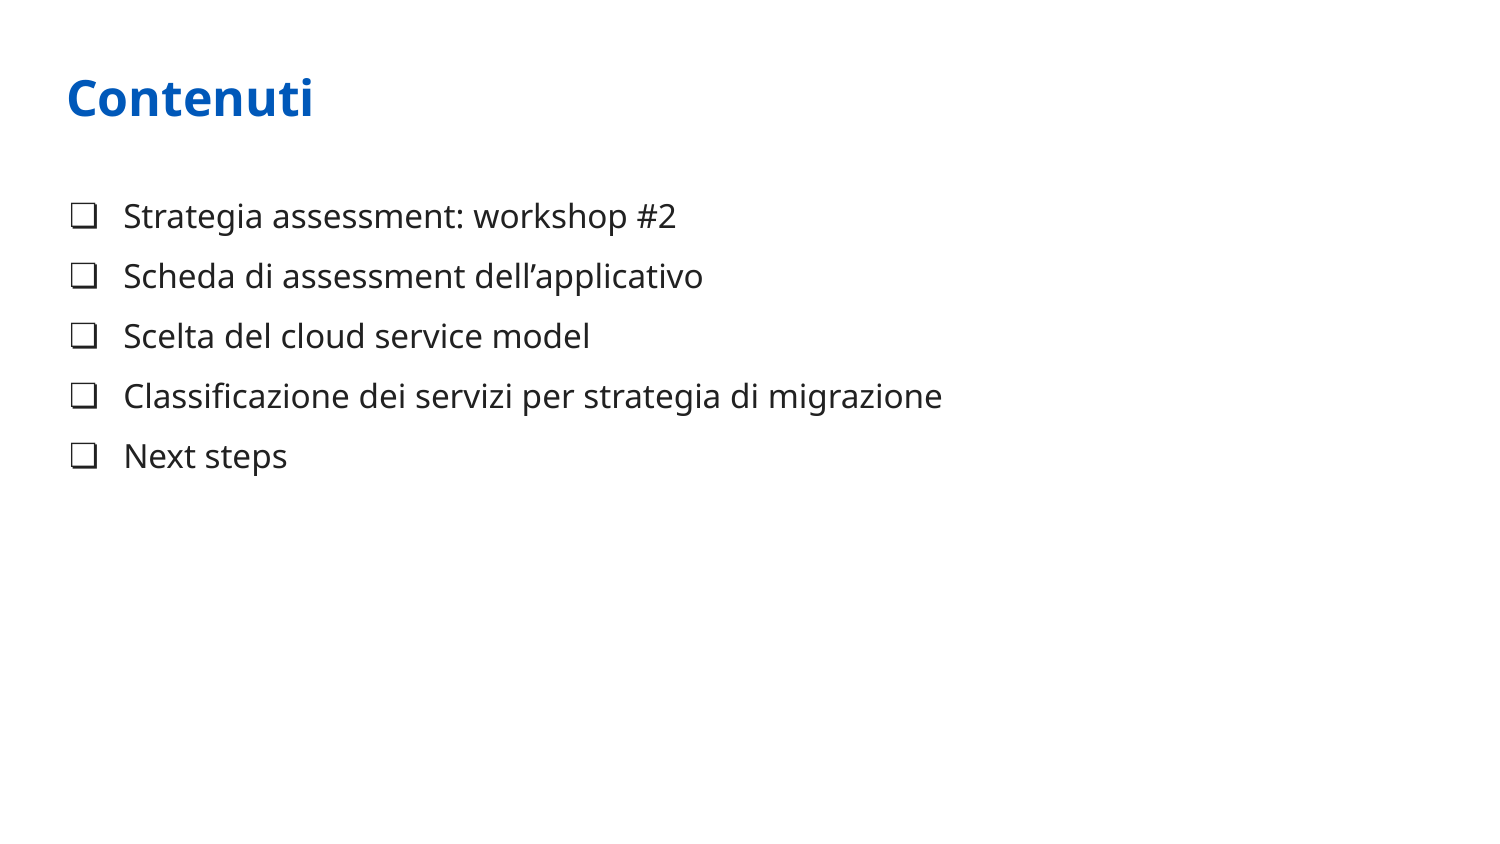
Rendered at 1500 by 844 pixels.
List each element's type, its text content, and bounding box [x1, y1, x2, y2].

title Contenuti [51, 51, 1449, 146]
text_box Strategia assessment: workshop #2 Scheda di assessment dell’applicativo Scelta del cloud service model Classificazione dei servizi per strategia di migrazione Next steps [33, 160, 1413, 751]
